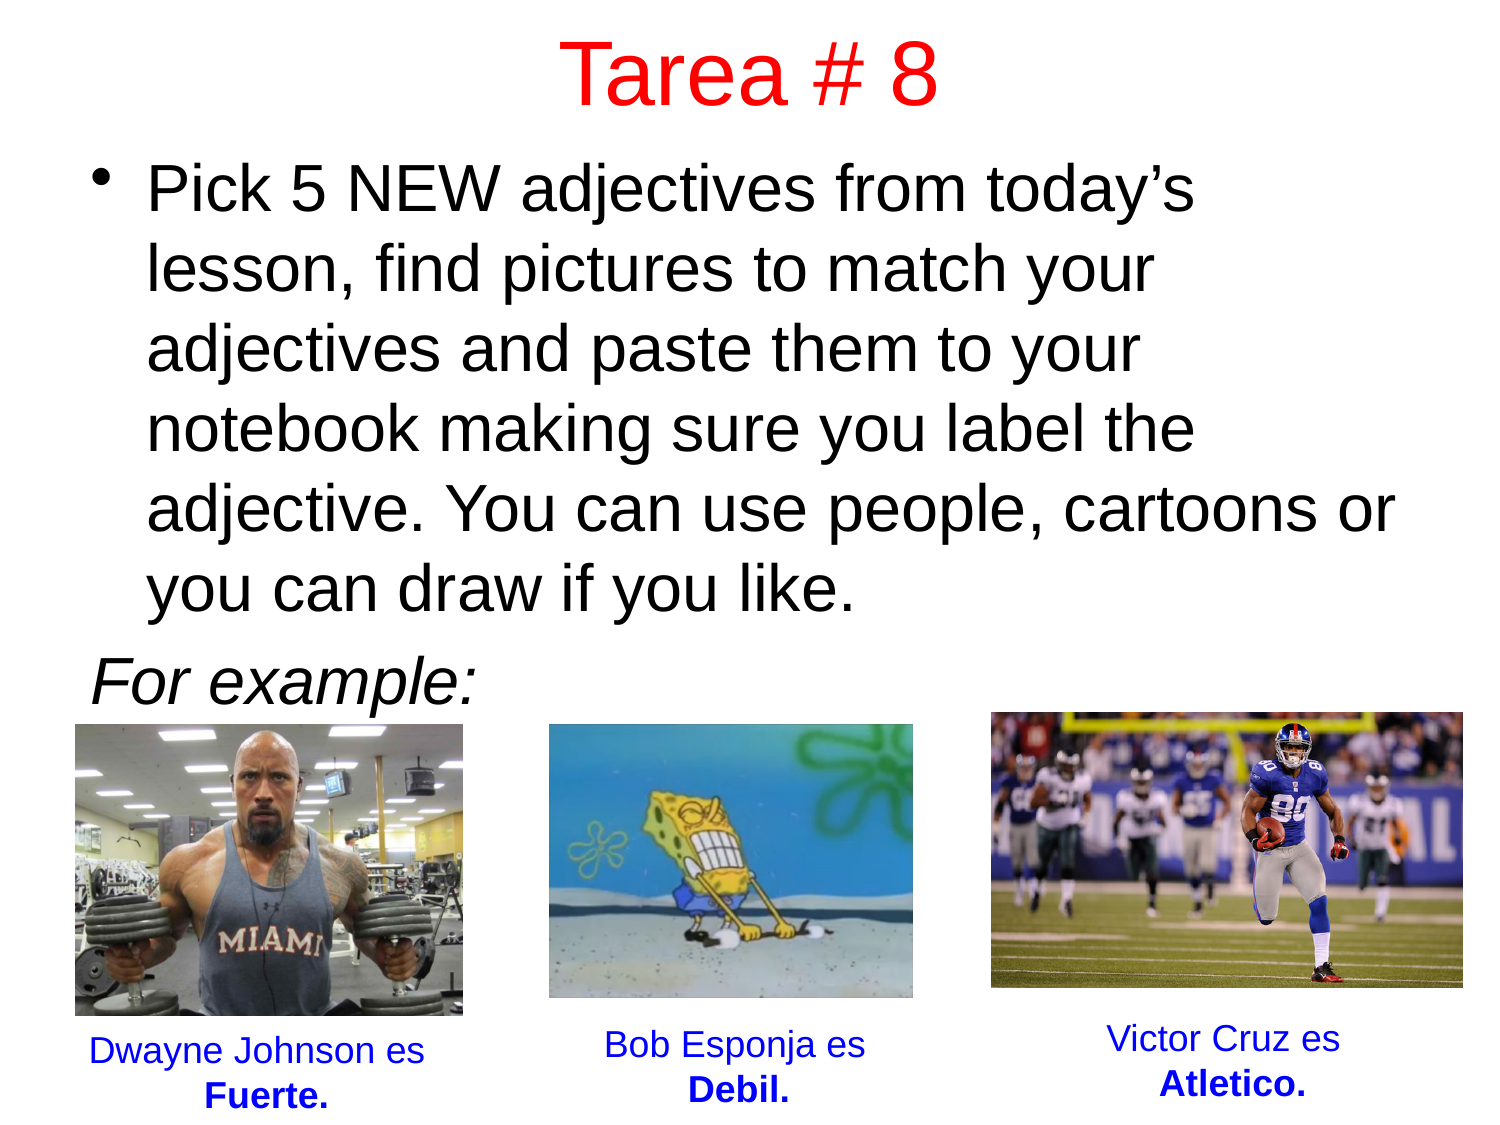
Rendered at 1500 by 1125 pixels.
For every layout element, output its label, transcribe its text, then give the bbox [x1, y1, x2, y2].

text_box Victor Cruz es Atletico. [1091, 1006, 1356, 1112]
title Tarea # 8 [75, 0, 1425, 137]
text_box Dwayne Johnson es Fuerte. [73, 1023, 441, 1124]
picture [549, 724, 913, 999]
picture [74, 724, 463, 1016]
text_box Bob Esponja es Debil. [589, 1012, 881, 1118]
picture [990, 712, 1463, 988]
list Pick 5 NEW adjectives from today’s lesson, find pictures to match your adjectives and paste them to your notebook making sure you label the adjective. You can use people, cartoons or you can draw if you like. For example: [75, 137, 1425, 880]
